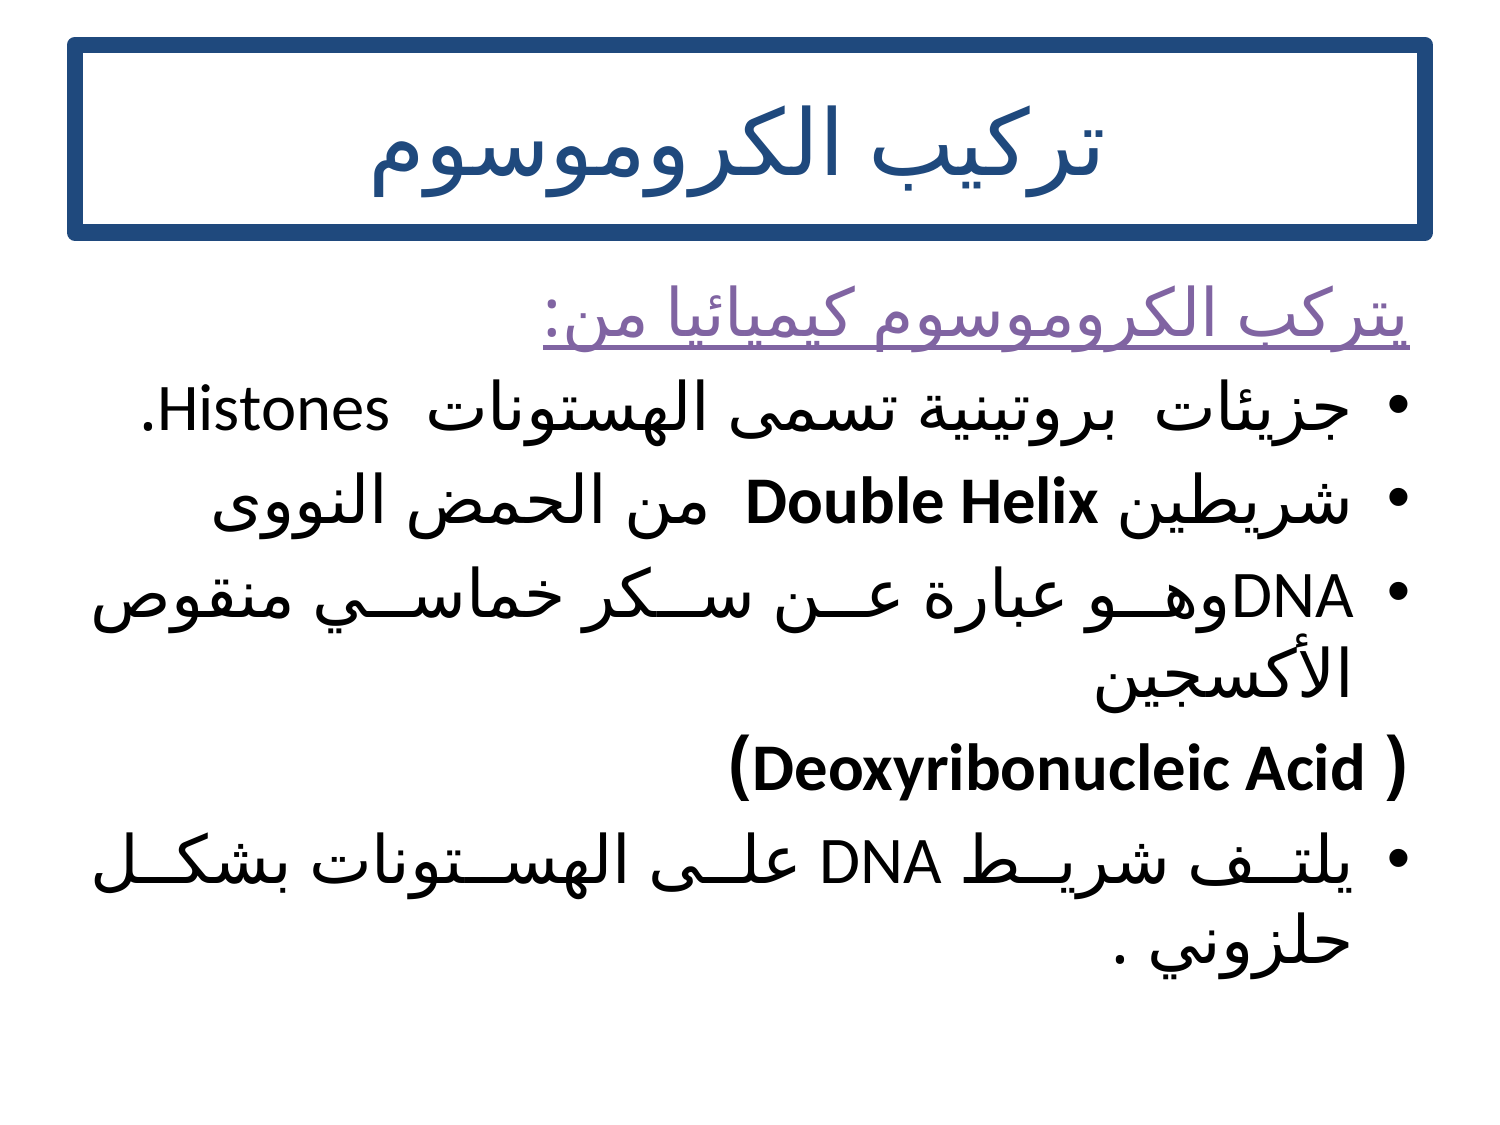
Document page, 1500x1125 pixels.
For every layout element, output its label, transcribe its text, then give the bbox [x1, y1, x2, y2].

list يتركب الكروموسوم كيميائيا من: جزيئات بروتينية تسمى الهستونات Histones. شريطين Double Helix من الحمض النووى DNAوهو عبارة عن سكر خماسي منقوص الأكسجين ( Deoxyribonucleic Acid) يلتف شريط DNA على الهستونات بشكل حلزوني . [75, 262, 1425, 1005]
title تركيب الكروموسوم [75, 45, 1425, 233]
